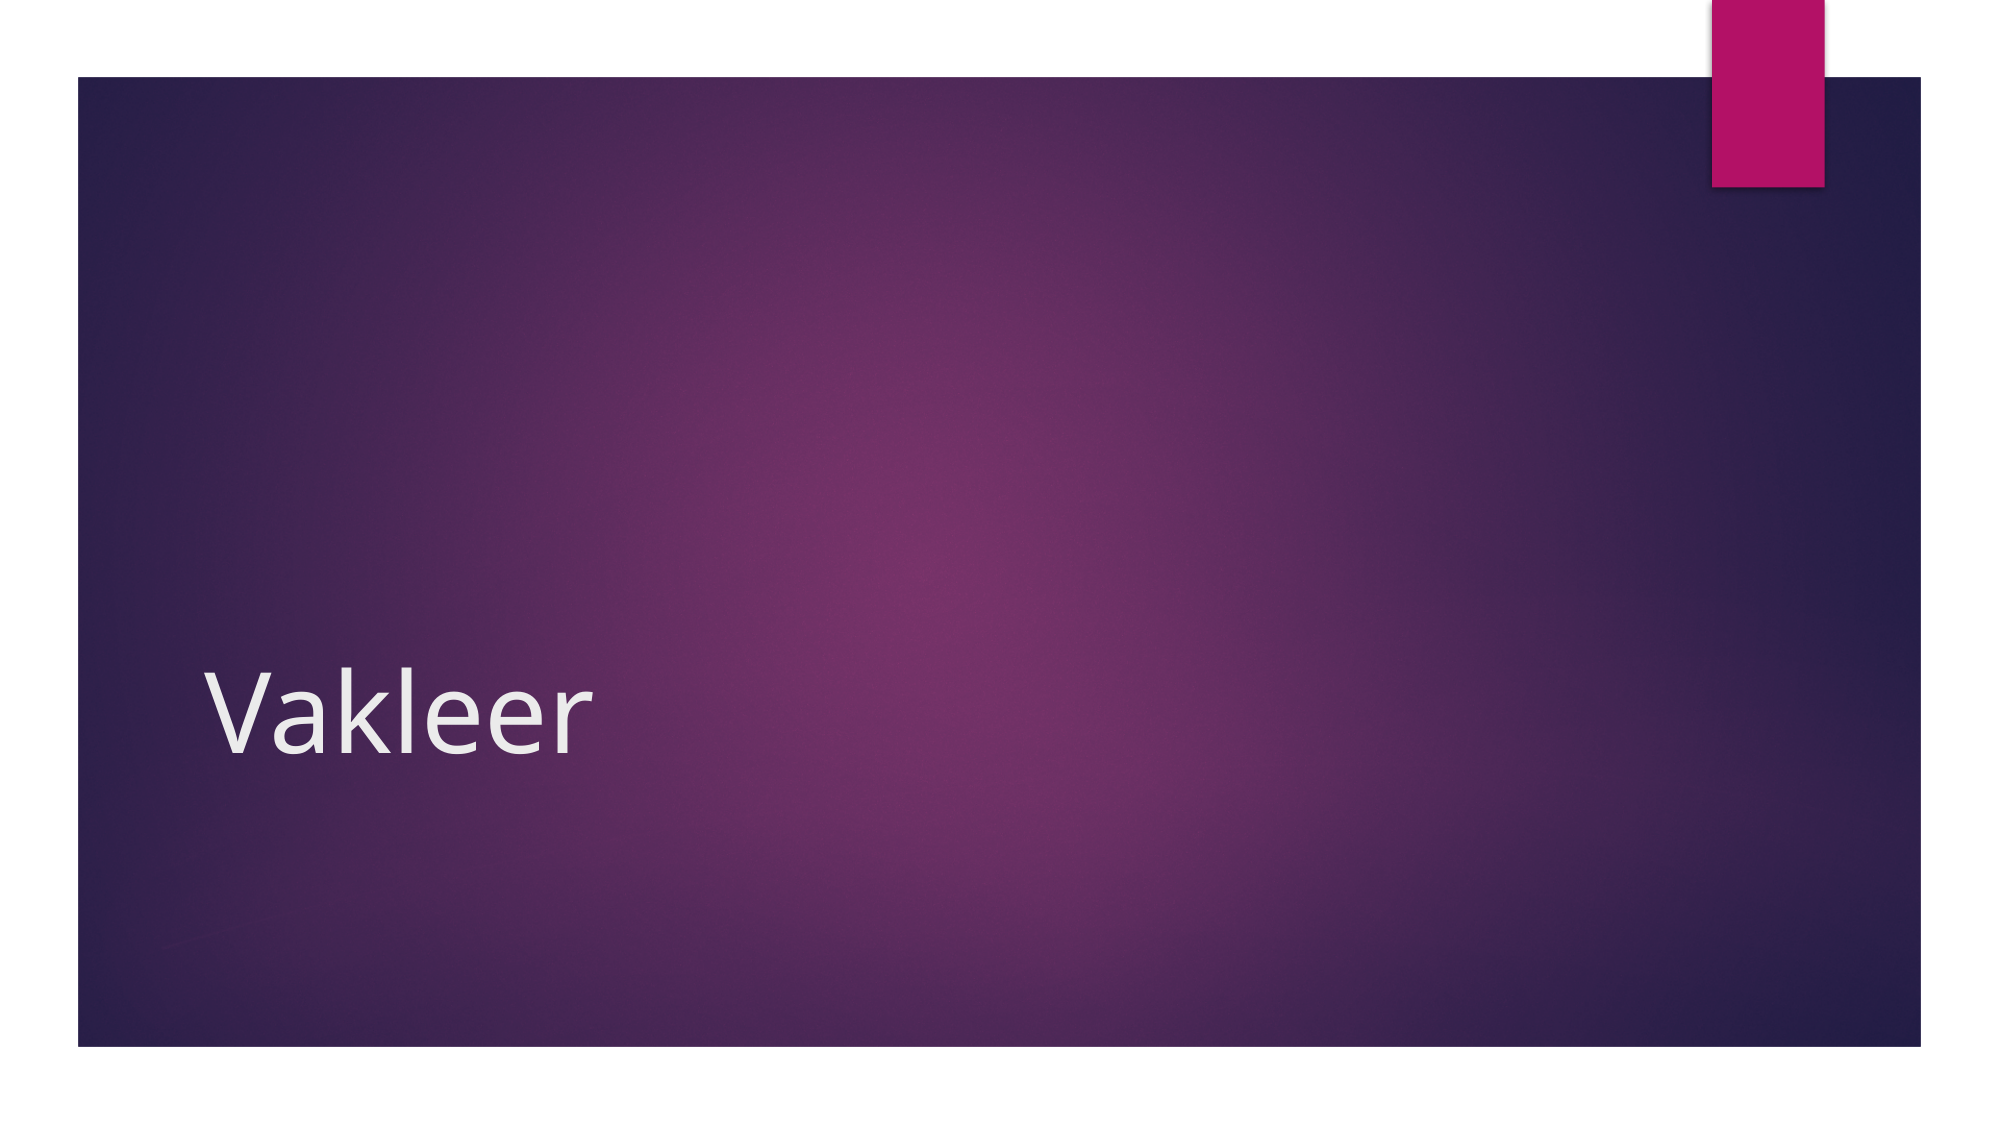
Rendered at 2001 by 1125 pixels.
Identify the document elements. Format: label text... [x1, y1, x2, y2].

title Vakleer [189, 344, 1638, 784]
